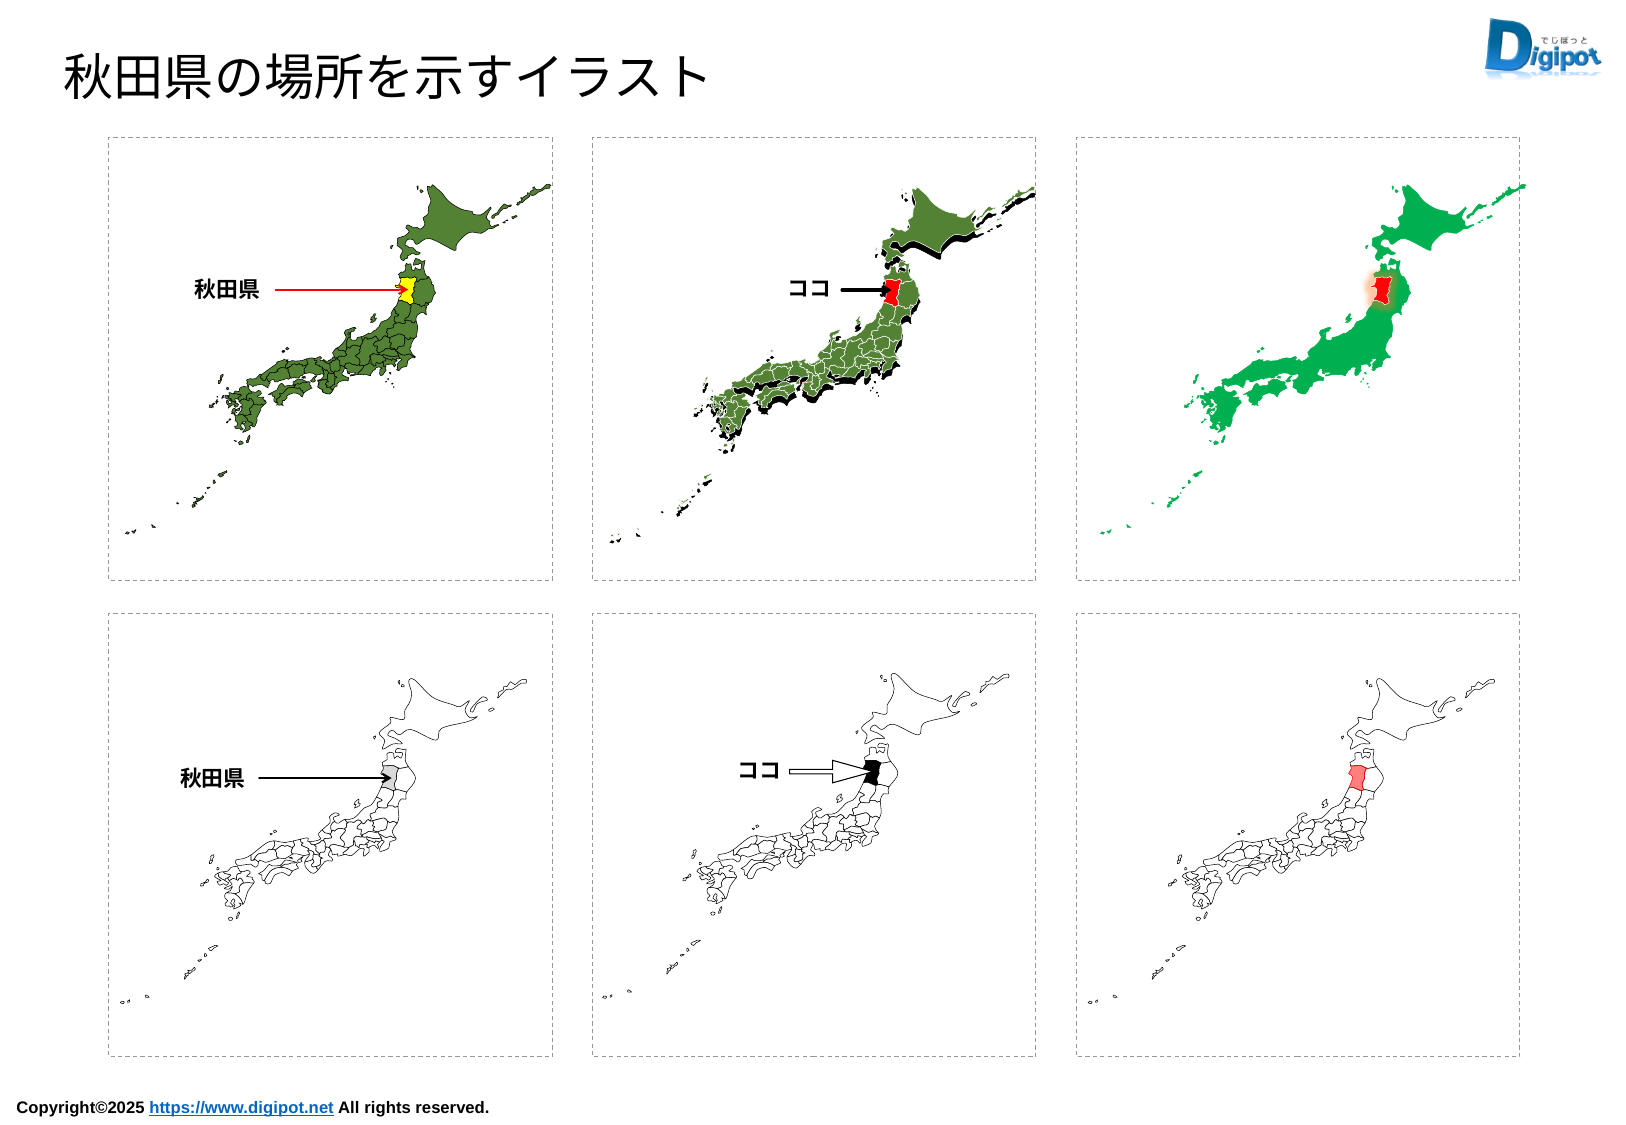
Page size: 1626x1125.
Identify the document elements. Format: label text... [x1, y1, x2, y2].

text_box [120, 678, 527, 1004]
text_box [609, 186, 1036, 544]
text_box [125, 184, 551, 535]
text_box 秋田県の場所を示すイラスト [49, 38, 728, 113]
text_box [1100, 184, 1527, 535]
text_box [602, 673, 1010, 999]
picture [1485, 18, 1602, 82]
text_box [1088, 678, 1495, 1004]
